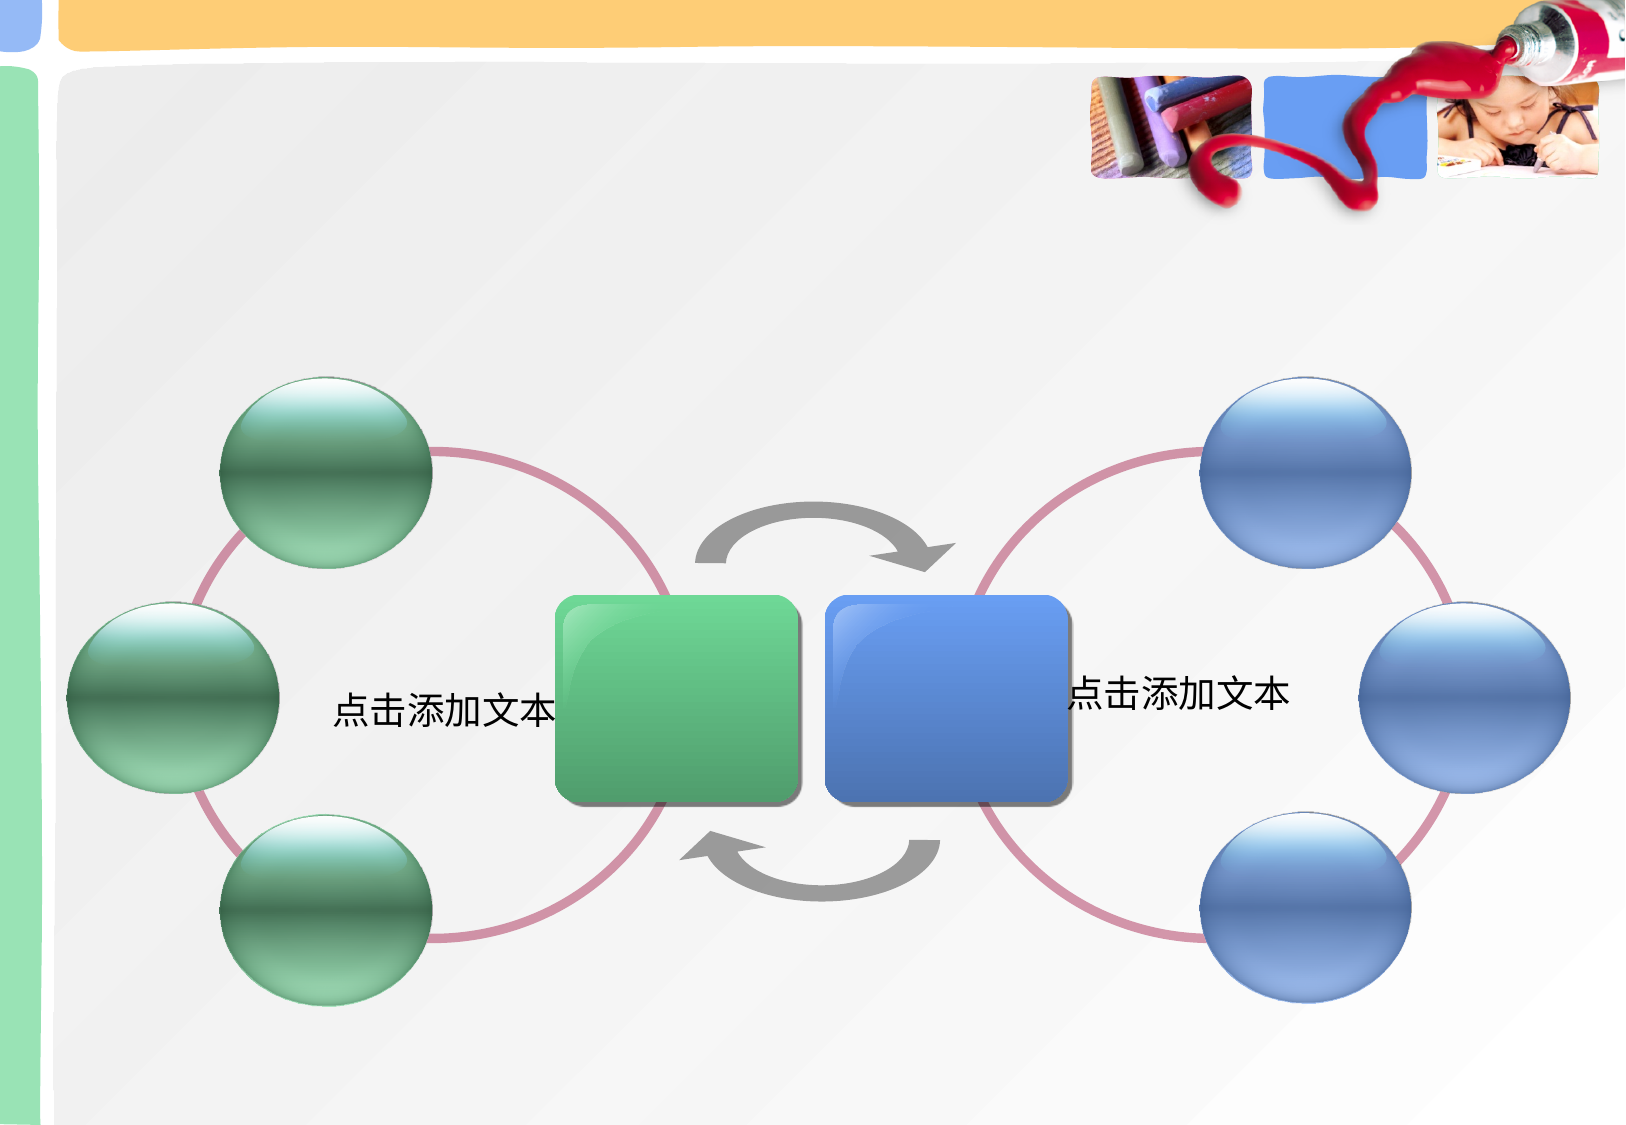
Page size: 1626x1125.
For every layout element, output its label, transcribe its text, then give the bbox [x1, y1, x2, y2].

text_box [980, 452, 1446, 938]
picture [1090, 0, 1625, 225]
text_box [219, 376, 433, 569]
text_box 点击添加文本 [317, 679, 549, 740]
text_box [1357, 601, 1572, 794]
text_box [1198, 810, 1413, 1004]
text_box 点击添加文本 [1072, 662, 1307, 723]
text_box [219, 813, 433, 1007]
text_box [66, 601, 280, 794]
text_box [1198, 376, 1413, 569]
text_box [198, 451, 664, 939]
text_box [695, 501, 957, 573]
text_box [554, 594, 799, 803]
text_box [824, 594, 1068, 803]
text_box [679, 830, 941, 902]
